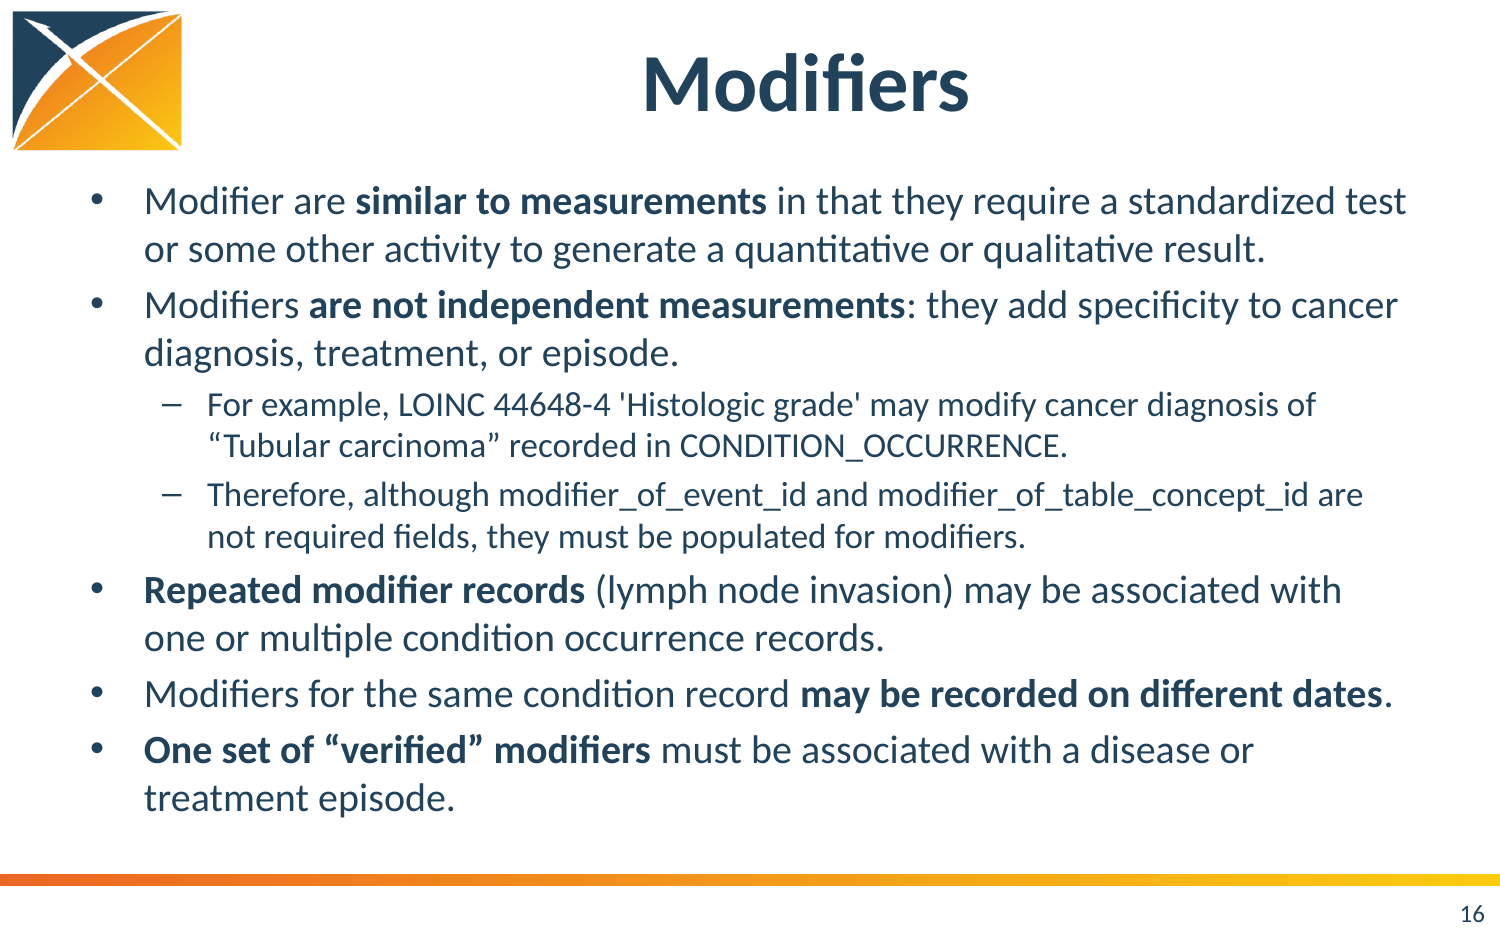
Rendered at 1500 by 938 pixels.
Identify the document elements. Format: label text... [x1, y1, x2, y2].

slide_number 16 [1149, 887, 1500, 938]
title Modifiers [187, 20, 1425, 136]
picture [0, 0, 206, 167]
list Modifier are similar to measurements in that they require a standardized test or some other activity to generate a quantitative or qualitative result. Modifiers are not independent measurements: they add specificity to cancer diagnosis, treatment, or episode. For example, LOINC 44648-4 'Histologic grade' may modify cancer diagnosis of “Tubular carcinoma” recorded in CONDITION_OCCURRENCE. Therefore, although modifier_of_event_id and modifier_of_table_concept_id are not required fields, they must be populated for modifiers. Repeated modifier records (lymph node invasion) may be associated with one or multiple condition occurrence records. Modifiers for the same condition record may be recorded on different dates. One set of “verified” modifiers must be associated with a disease or treatment episode. [75, 166, 1425, 838]
